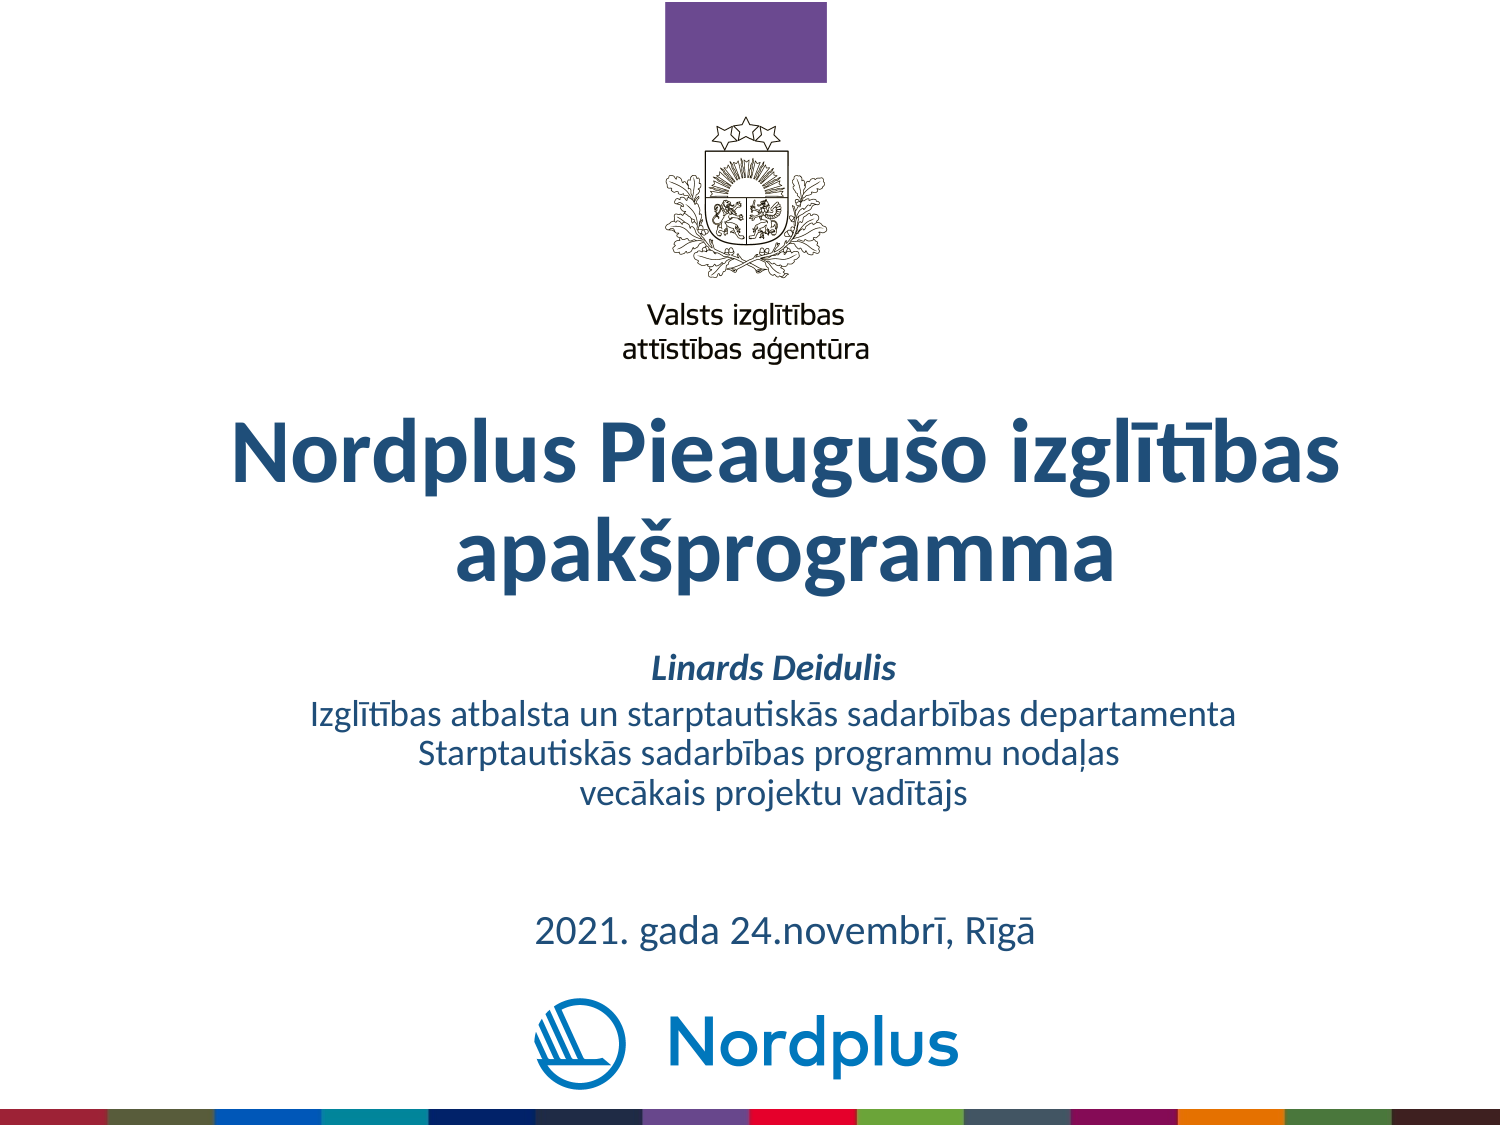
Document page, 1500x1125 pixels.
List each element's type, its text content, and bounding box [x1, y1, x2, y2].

text_box 2021. gada 24.novembrī, Rīgā [481, 894, 1089, 995]
text_box Linards Deidulis Izglītības atbalsta un starptautiskās sadarbības departamenta Starptautiskās sadarbības programmu nodaļas vecākais projektu vadītājs [195, 641, 1352, 821]
picture [0, 0, 1500, 1125]
title Nordplus Pieaugušo izglītības apakšprogramma [177, 392, 1395, 609]
